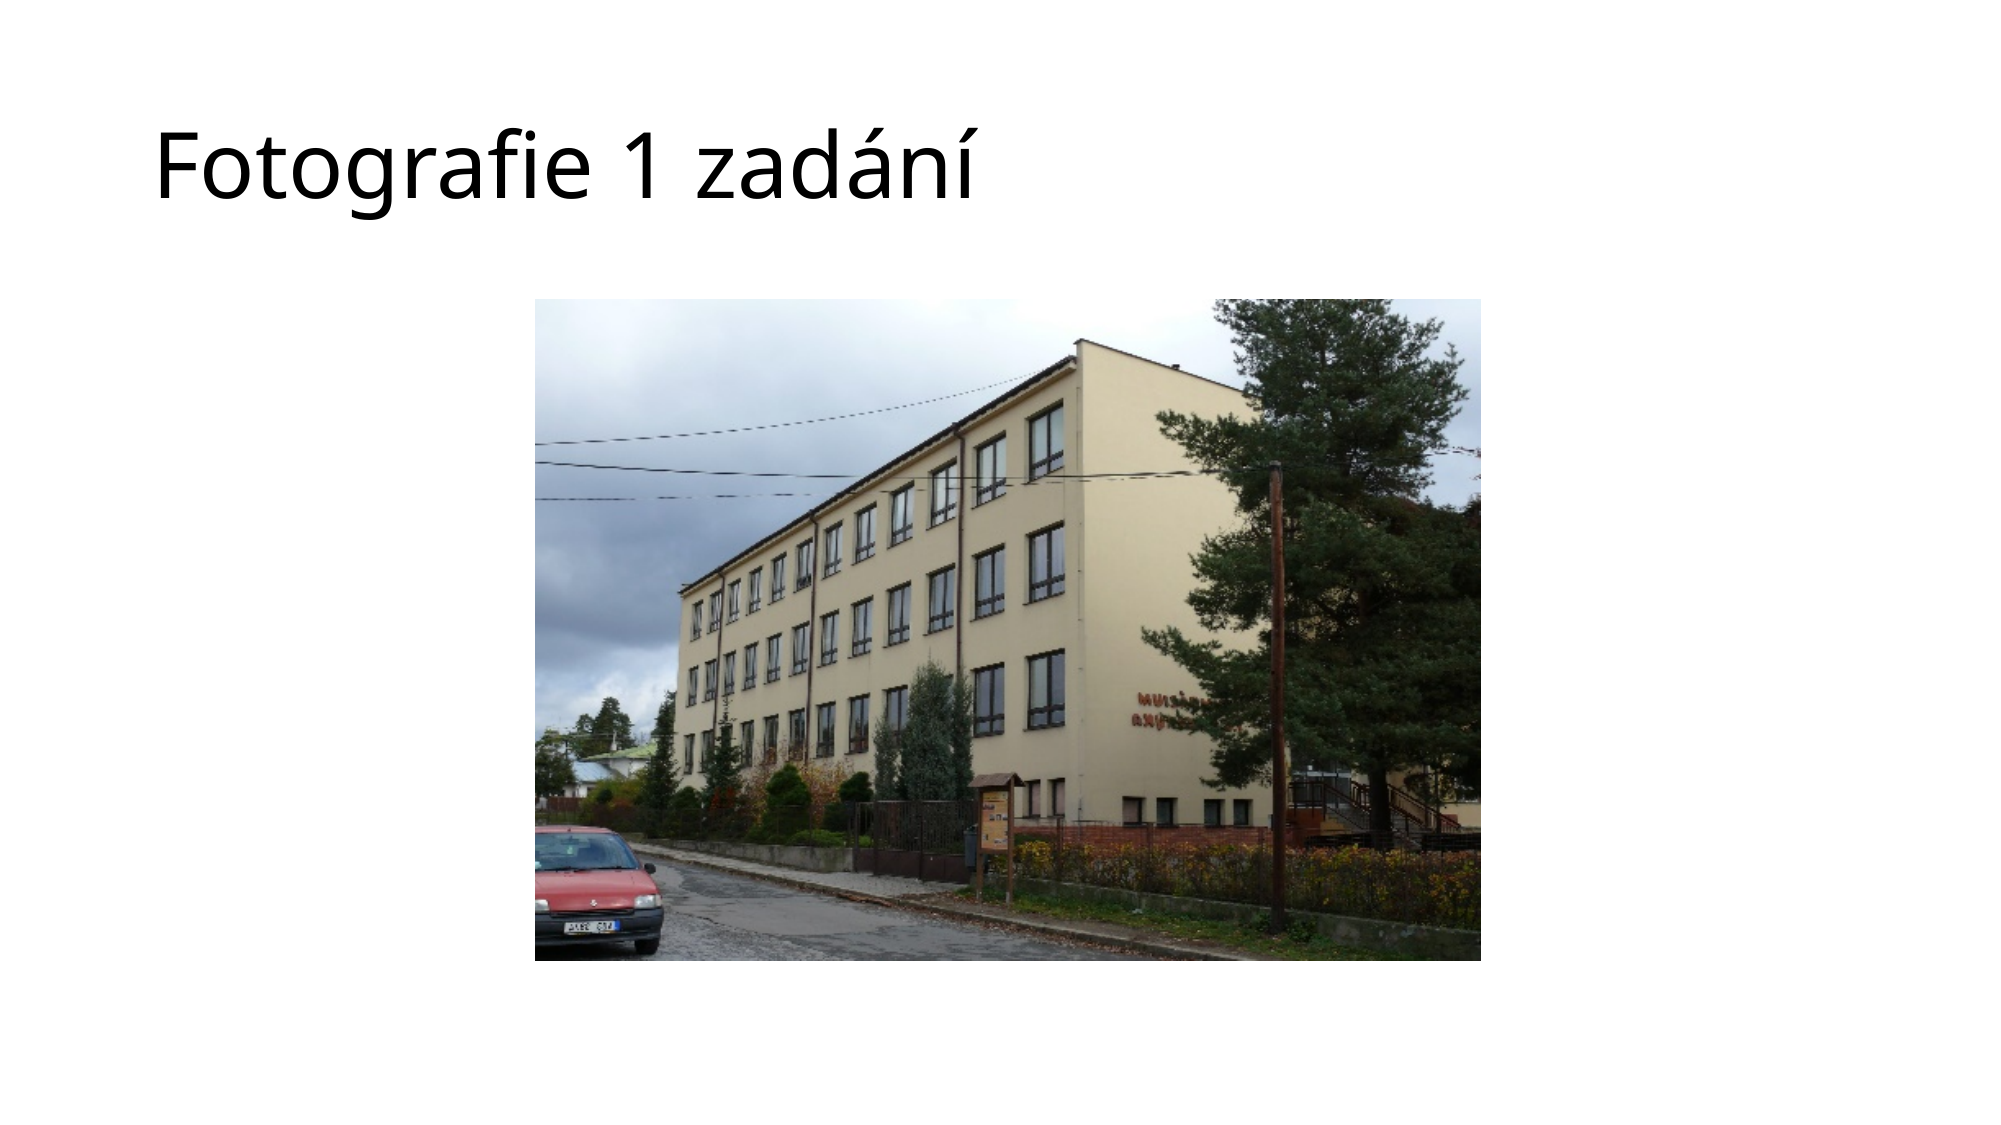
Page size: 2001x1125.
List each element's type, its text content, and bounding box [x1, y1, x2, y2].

picture [535, 299, 1481, 961]
title Fotografie 1 zadání [137, 59, 1863, 278]
